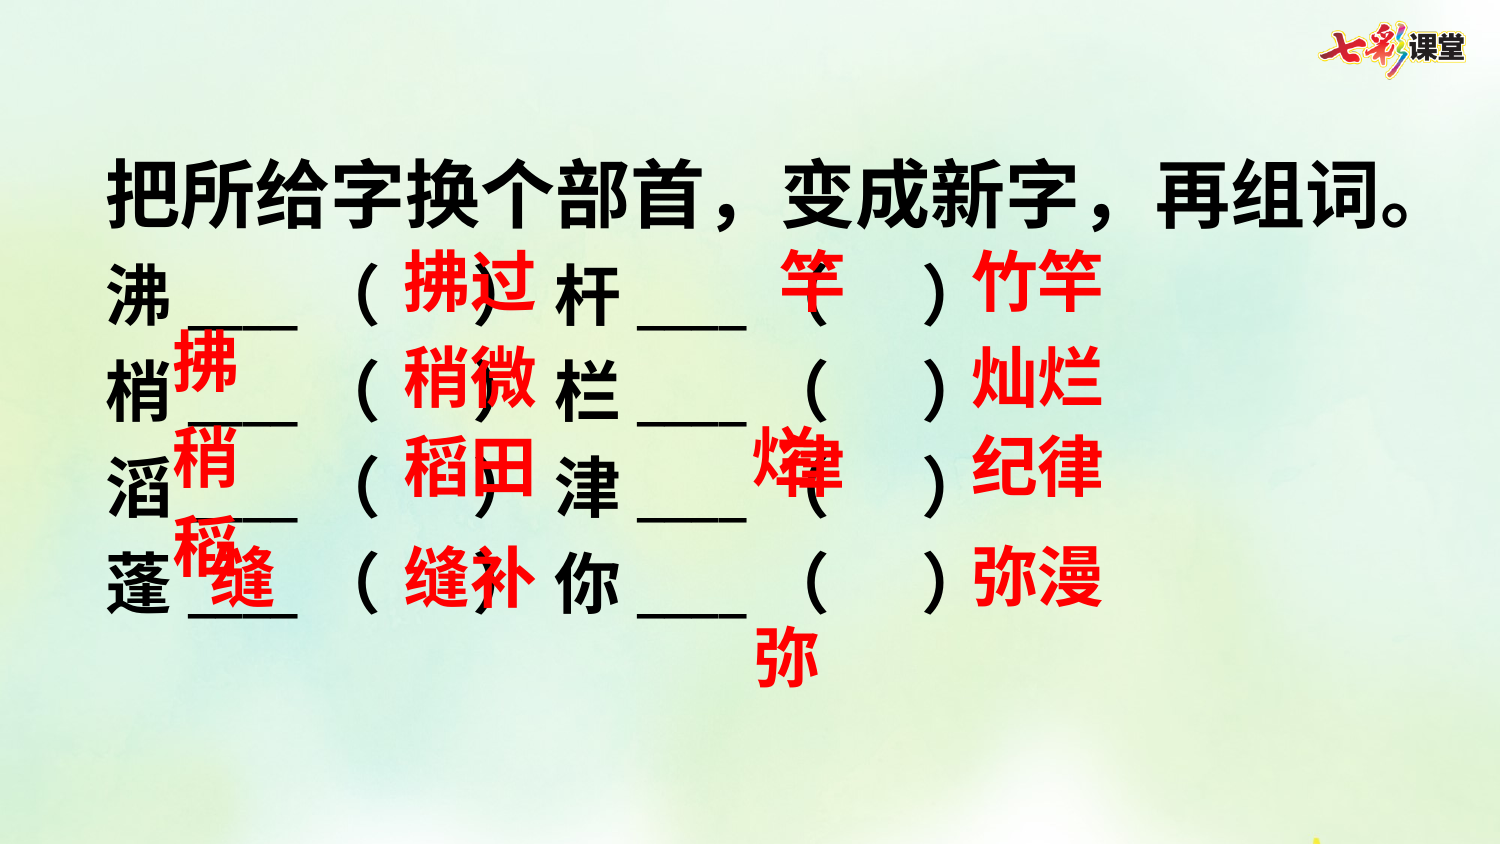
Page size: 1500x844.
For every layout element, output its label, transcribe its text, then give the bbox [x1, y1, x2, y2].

picture [0, 0, 1500, 844]
text_box 稻 [157, 417, 290, 593]
text_box 缝补 [382, 528, 560, 624]
text_box 律 [764, 417, 942, 513]
text_box 烂 [736, 328, 869, 504]
text_box 灿烂 [930, 328, 1145, 424]
text_box 弥漫 [925, 527, 1150, 622]
text_box 稍 [157, 328, 290, 417]
text_box 缝 [194, 528, 372, 624]
text_box 稍微 [358, 328, 583, 424]
text_box 拂 [157, 232, 290, 328]
text_box 把所给字换个部首，变成新字，再组词。 沸____（ ） 杆____（ ） 梢____（ ） 栏____（ ） 滔____（ ） 津____（ ） 蓬____（ ） 你____（ ） [90, 122, 1424, 629]
text_box 弥 [738, 528, 870, 704]
text_box 纪律 [949, 417, 1127, 513]
text_box 竹竿 [937, 232, 1139, 328]
text_box 竿 [764, 232, 896, 328]
text_box 稻田 [382, 417, 560, 513]
text_box 拂过 [382, 232, 560, 328]
